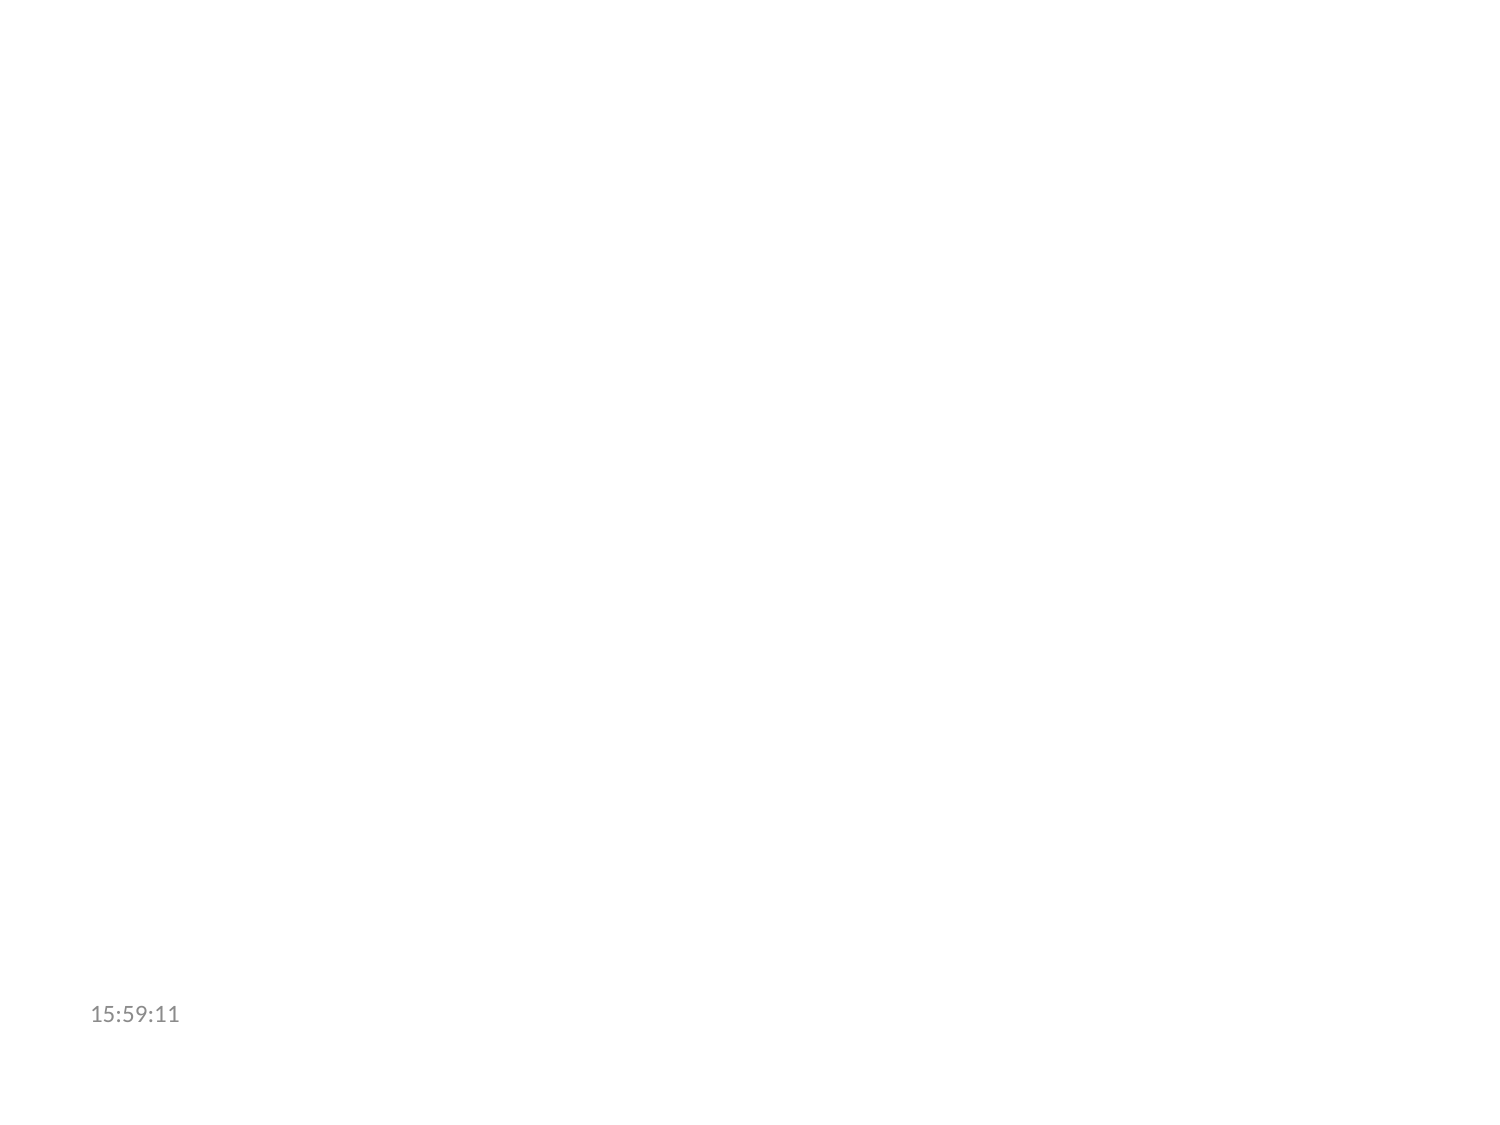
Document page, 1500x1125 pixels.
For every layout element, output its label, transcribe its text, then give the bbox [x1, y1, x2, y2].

text_box 15:35:09 [75, 982, 425, 1043]
